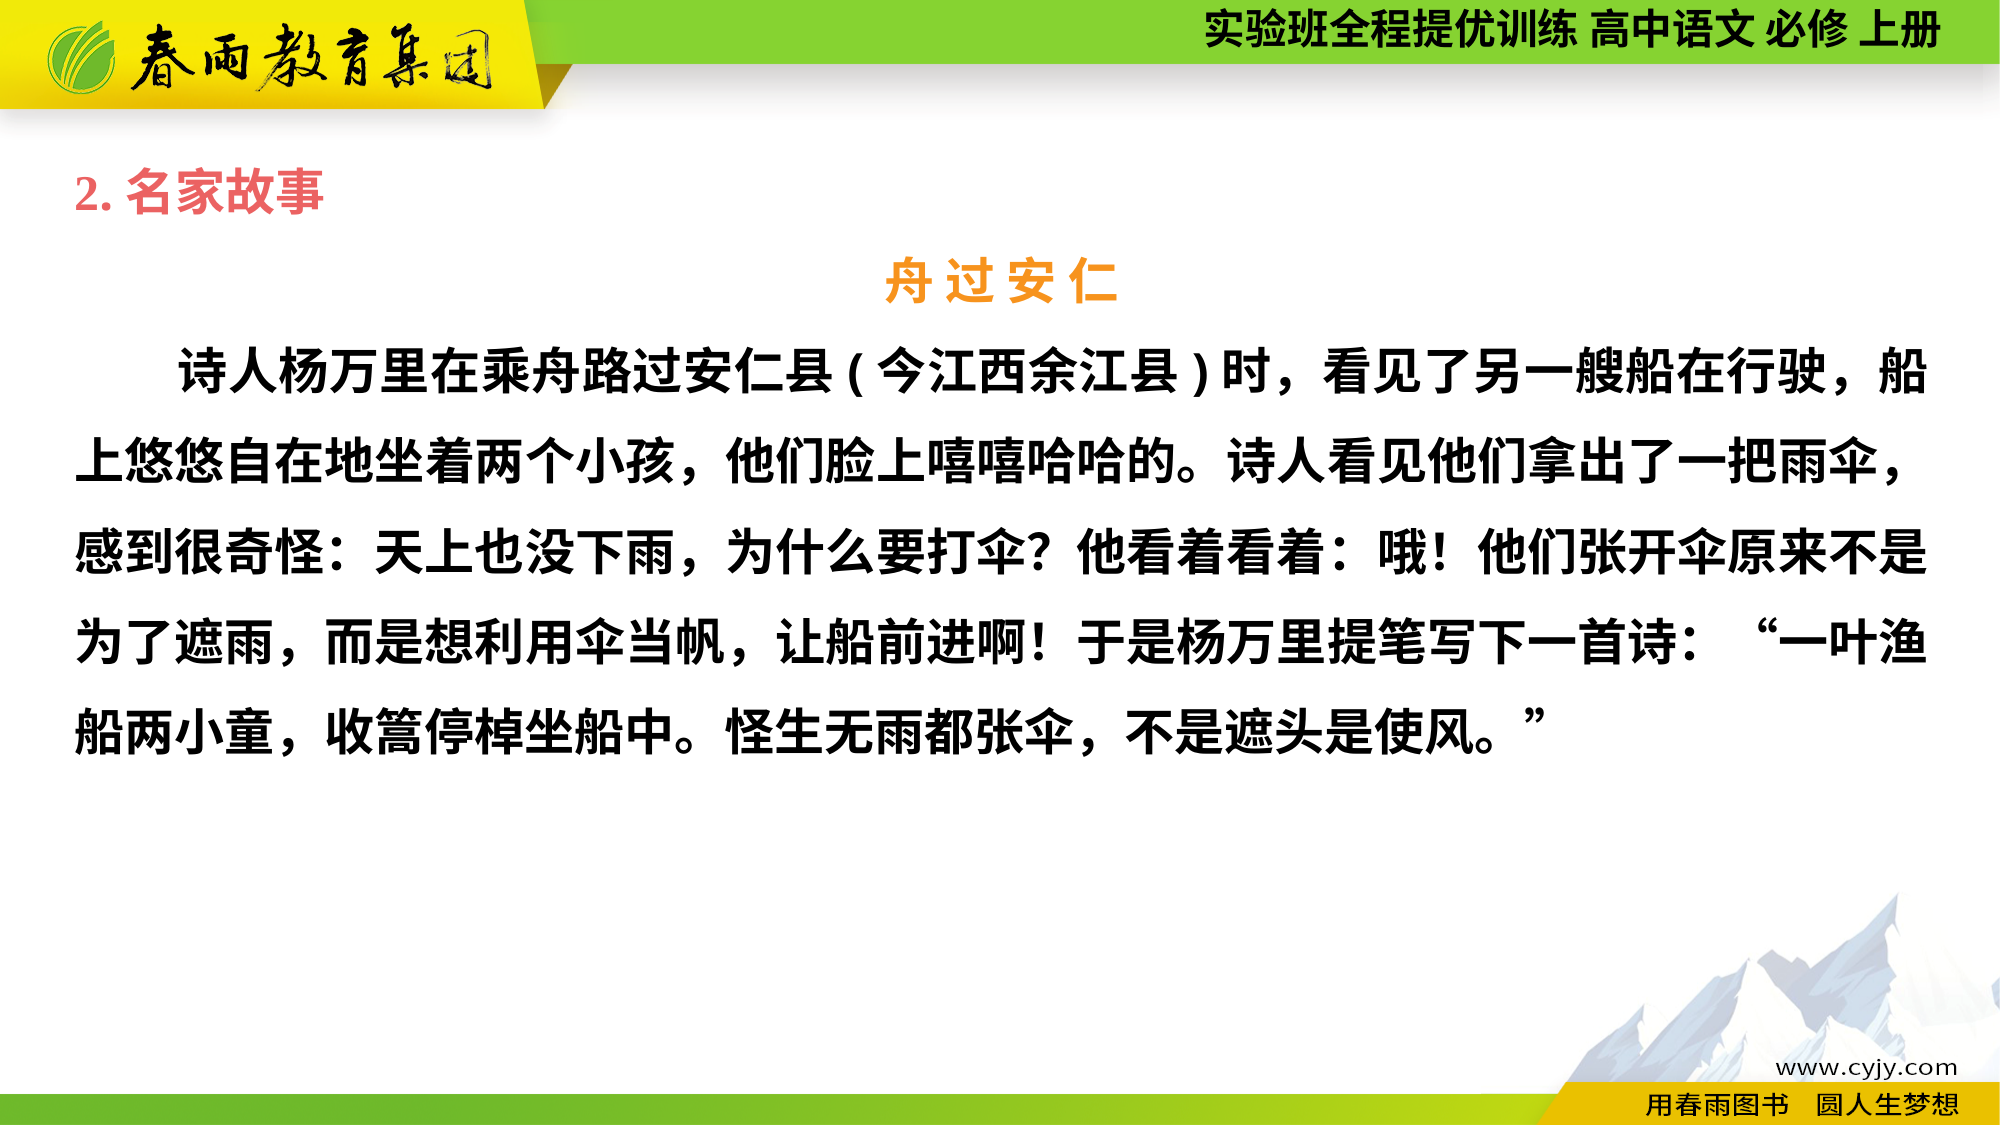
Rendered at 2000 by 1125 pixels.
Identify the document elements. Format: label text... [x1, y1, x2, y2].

list 2.名家故事 舟 过 安 仁 诗人杨万里在乘舟路过安仁县(今江西余江县)时，看见了另一艘船在行驶，船上悠悠自在地坐着两个小孩，他们脸上嘻嘻哈哈的。诗人看见他们拿出了一把雨伞，感到很奇怪：天上也没下雨，为什么要打伞？他看着看着：哦！他们张开伞原来不是为了遮雨，而是想利用伞当帆，让船前进啊！于是杨万里提笔写下一首诗：“一叶渔船两小童，收篙停棹坐船中。怪生无雨都张伞，不是遮头是使风。” [59, 122, 1944, 774]
picture [0, 0, 2000, 1125]
